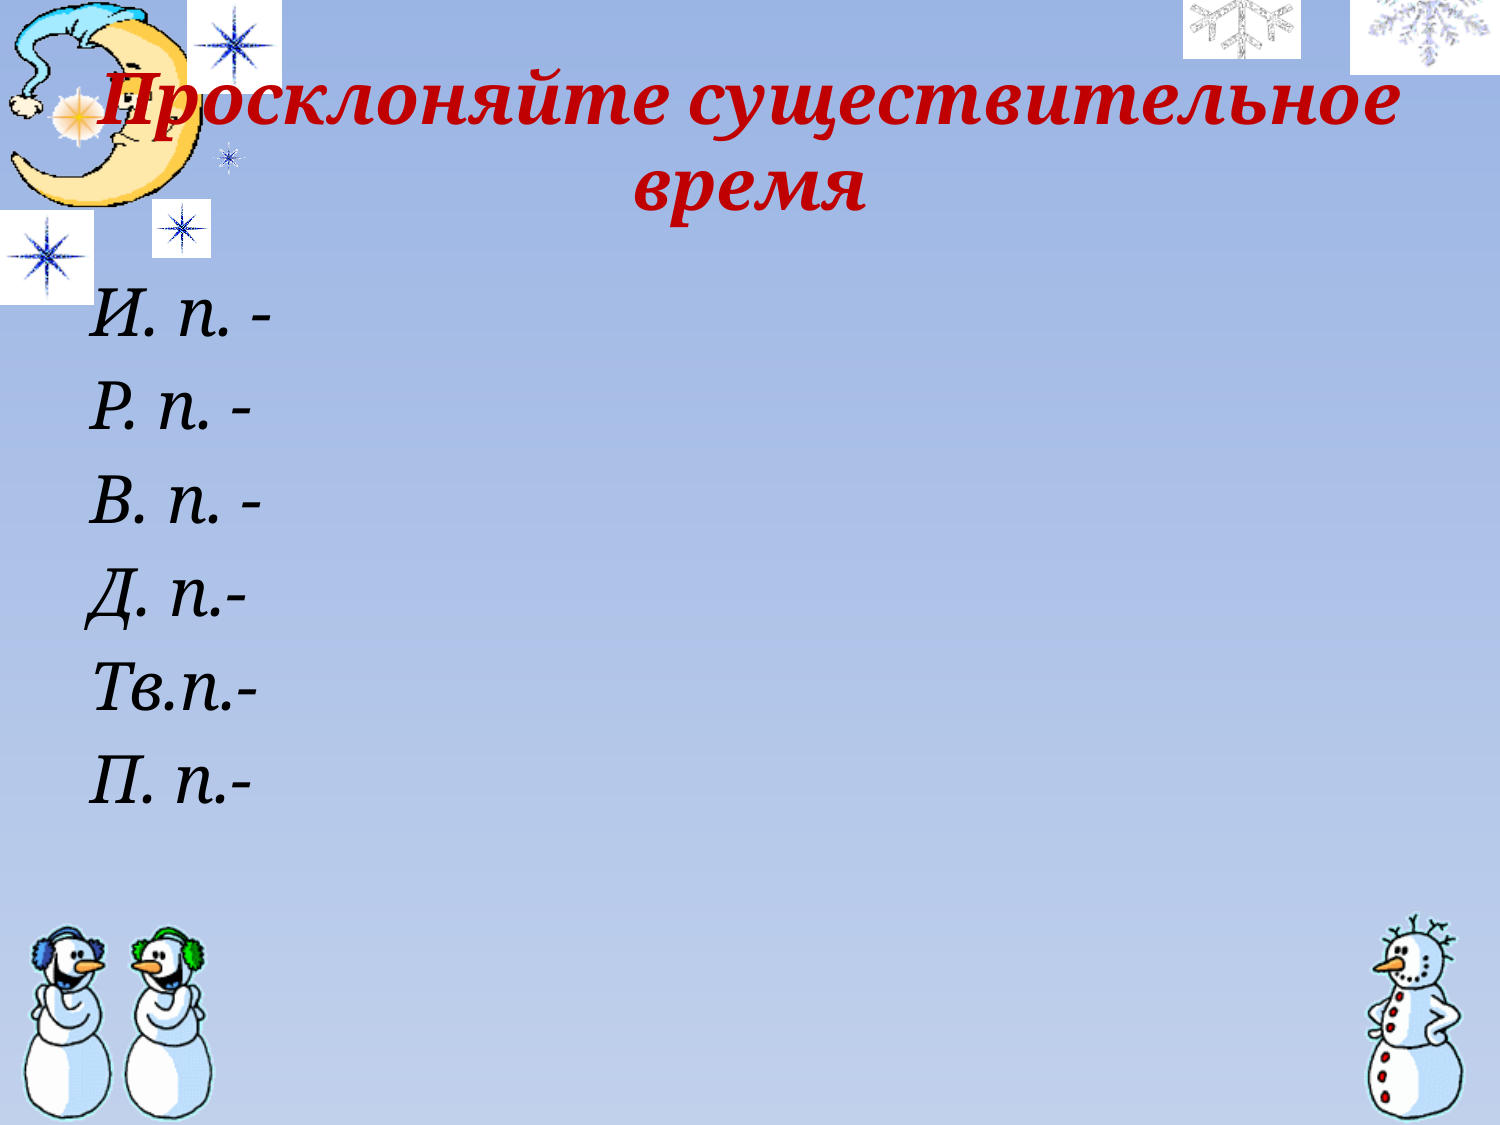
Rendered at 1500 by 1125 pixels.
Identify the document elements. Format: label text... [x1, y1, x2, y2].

picture [1340, 904, 1500, 1125]
title Просклоняйте существительное время [75, 45, 1425, 233]
picture [0, 913, 225, 1125]
picture [152, 233, 211, 258]
picture [0, 0, 282, 305]
list И. п. - Р. п. - В. п. - Д. п.- Тв.п.- П. п.- [75, 262, 1425, 1005]
picture [1183, 0, 1301, 45]
picture [1350, 0, 1500, 75]
